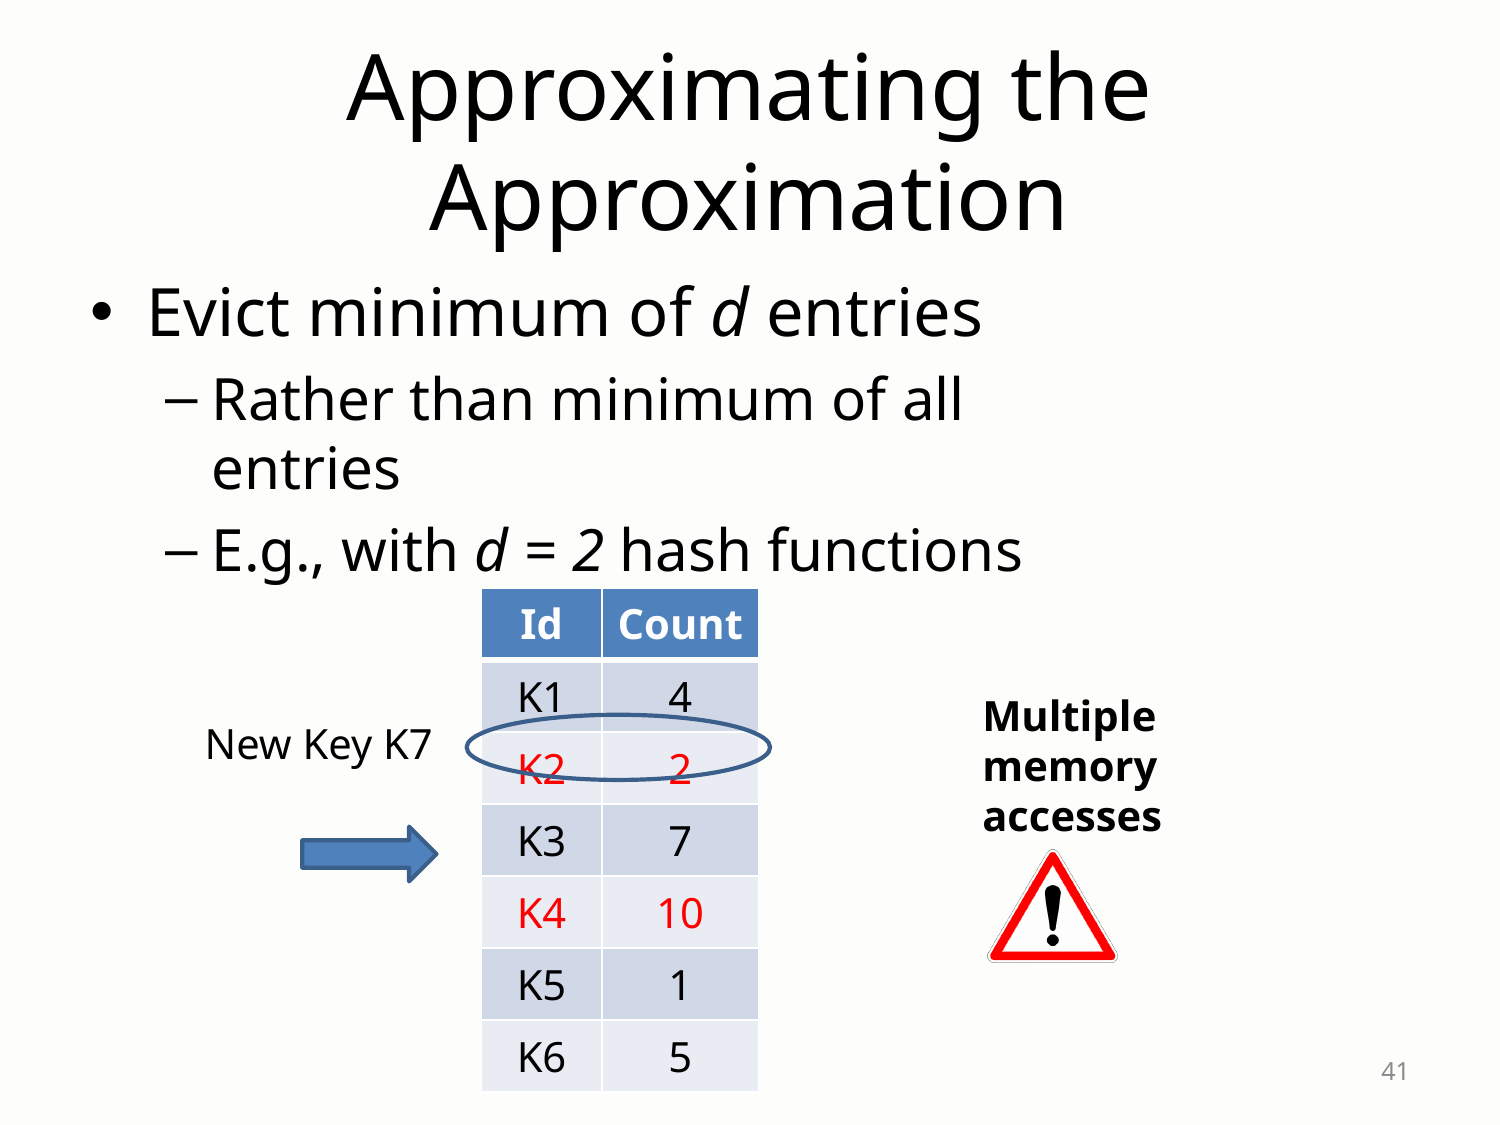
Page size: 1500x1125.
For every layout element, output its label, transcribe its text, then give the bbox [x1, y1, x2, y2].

text_box New Key K7 [189, 710, 463, 776]
table_cell 4 [603, 663, 758, 731]
table_cell K1 [482, 663, 601, 730]
table_cell K6 [482, 1021, 601, 1091]
slide_number 41 [1074, 1042, 1425, 1103]
table_cell K3 [482, 805, 601, 875]
table_cell K5 [482, 949, 601, 1019]
table_cell 7 [603, 805, 758, 875]
title Approximating the Approximation [75, 45, 1425, 233]
table_header Count [603, 589, 758, 657]
table_cell K4 [482, 877, 601, 947]
table_header Id [482, 589, 601, 657]
picture [987, 848, 1118, 964]
text_box [300, 824, 439, 884]
table_cell 2 [603, 763, 758, 803]
table_cell K2 [482, 765, 601, 803]
table_cell 10 [603, 877, 758, 947]
table_cell 5 [603, 1021, 758, 1091]
text_box [464, 712, 773, 783]
list Evict minimum of d entries Rather than minimum of all entries E.g., with d = 2 hash functions [75, 262, 1168, 1103]
text_box Multiple memory accesses [967, 682, 1186, 848]
table_cell 1 [603, 949, 758, 1019]
